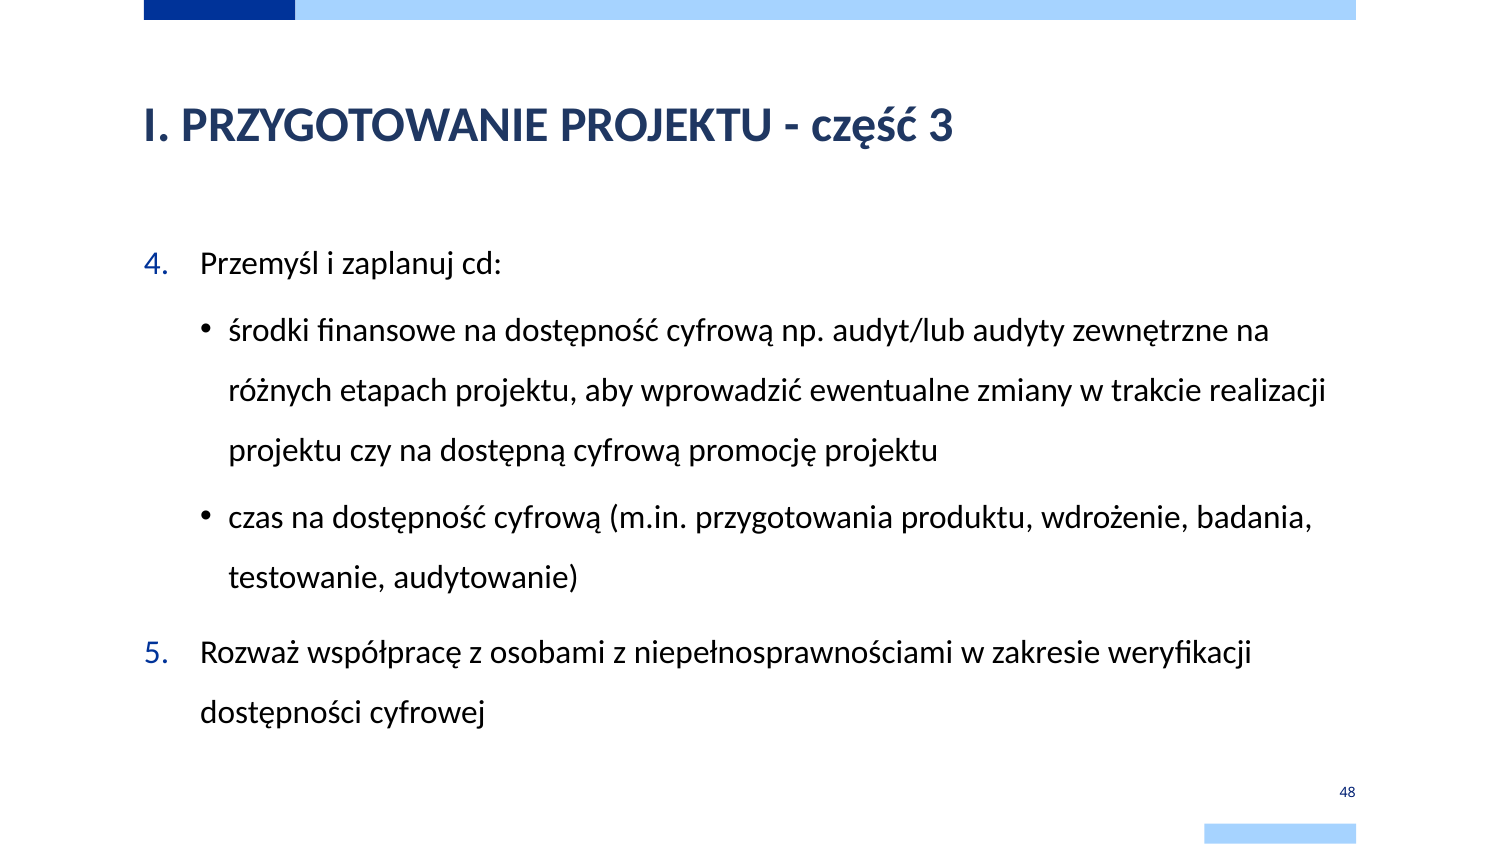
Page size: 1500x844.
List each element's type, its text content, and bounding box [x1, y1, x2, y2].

list Przemyśl i zaplanuj cd: środki finansowe na dostępność cyfrową np. audyt/lub audyty zewnętrzne na różnych etapach projektu, aby wprowadzić ewentualne zmiany w trakcie realizacji projektu czy na dostępną cyfrową promocję projektu czas na dostępność cyfrową (m.in. przygotowania produktu, wdrożenie, badania, testowanie, audytowanie) Rozważ współpracę z osobami z niepełnosprawnościami w zakresie weryfikacji dostępności cyfrowej [143, 220, 1357, 744]
title I. PRZYGOTOWANIE PROJEKTU - część 3 [143, 100, 1357, 220]
slide_number 48 [1204, 783, 1356, 804]
